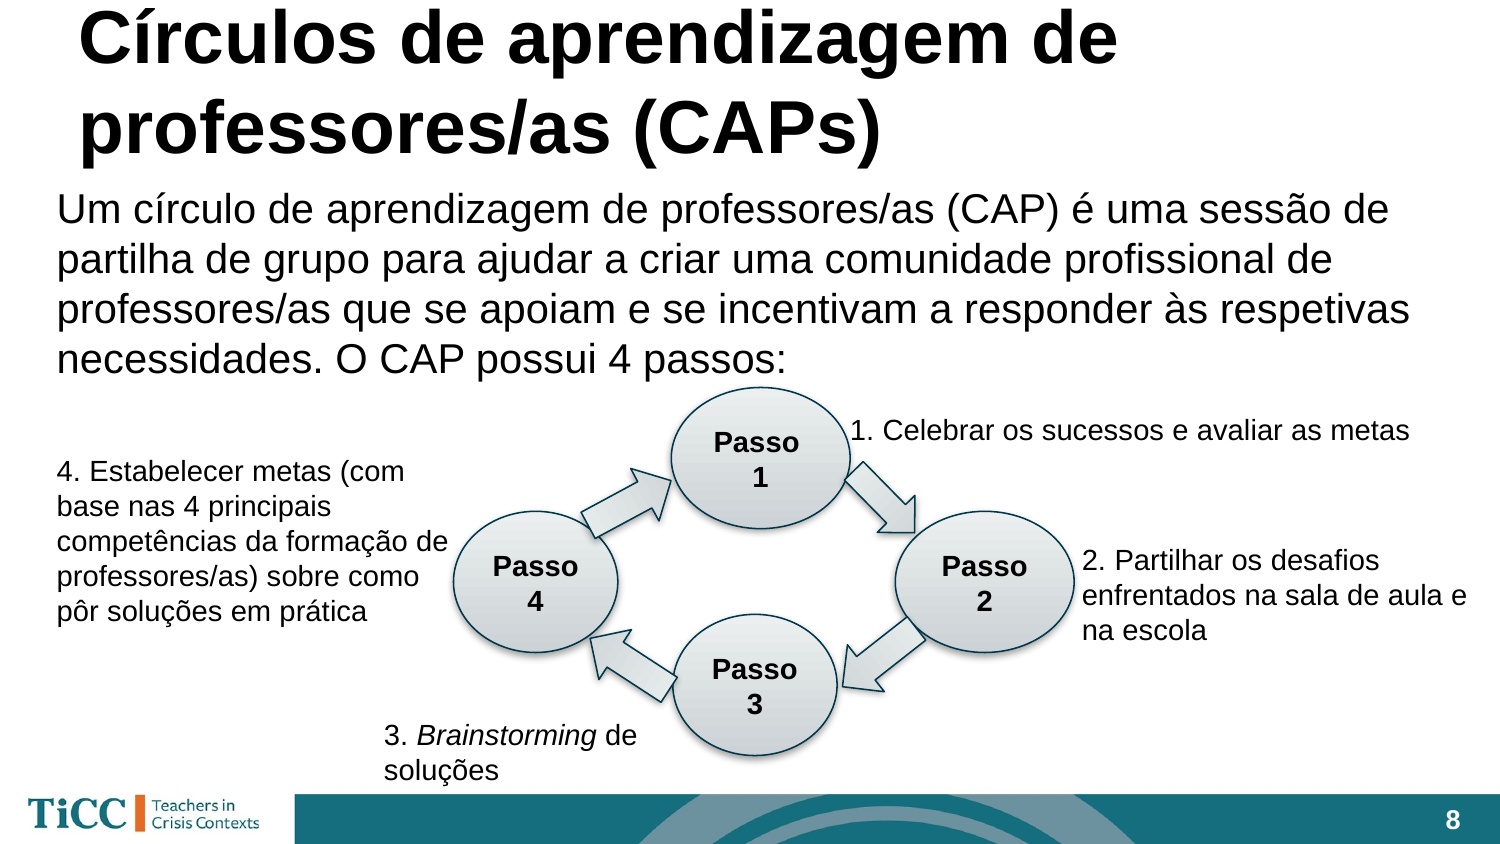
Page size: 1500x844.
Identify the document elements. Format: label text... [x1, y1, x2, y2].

text_box [842, 616, 926, 692]
text_box 1. Celebrar os sucessos e avaliar as metas [834, 403, 1462, 455]
text_box Passo 2 [895, 511, 1066, 653]
picture [0, 0, 1500, 844]
text_box [590, 629, 678, 703]
text_box 3. Brainstorming de soluções [368, 708, 739, 759]
text_box Passo 3 [673, 614, 837, 756]
slide_number ‹#› [1385, 786, 1476, 844]
text_box 4. Estabelecer metas (com base nas 4 principais competências da formação de professores/as) sobre como pôr soluções em prática [41, 445, 477, 602]
text_box Passo 4 [456, 511, 618, 653]
text_box 2. Partilhar os desafios enfrentados na sala de aula e na escola [1066, 533, 1500, 620]
title Círculos de aprendizagem de professores/as (CAPs) [63, 20, 1414, 166]
text_box [844, 461, 915, 533]
text_box [581, 468, 672, 539]
list Um círculo de aprendizagem de professores/as (CAP) é uma sessão de partilha de grupo para ajudar a criar uma comunidade profissional de professores/as que se apoiam e se incentivam a responder às respetivas necessidades. O CAP possui 4 passos: [41, 166, 1454, 375]
text_box Passo 1 [671, 387, 851, 529]
